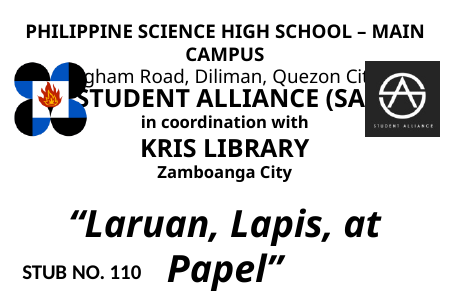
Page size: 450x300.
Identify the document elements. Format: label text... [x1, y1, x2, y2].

text_box STUB NO. 110 [7, 251, 213, 292]
picture [364, 60, 441, 137]
text_box “Laruan, Lapis, at Papel” [0, 192, 450, 298]
picture [12, 60, 88, 137]
text_box PHILIPPINE SCIENCE HIGH SCHOOL – MAIN CAMPUS Agham Road, Diliman, Quezon City [0, 12, 450, 74]
text_box STUDENT ALLIANCE (SA) in coordination with KRIS LIBRARY Zamboanga City [0, 74, 450, 190]
